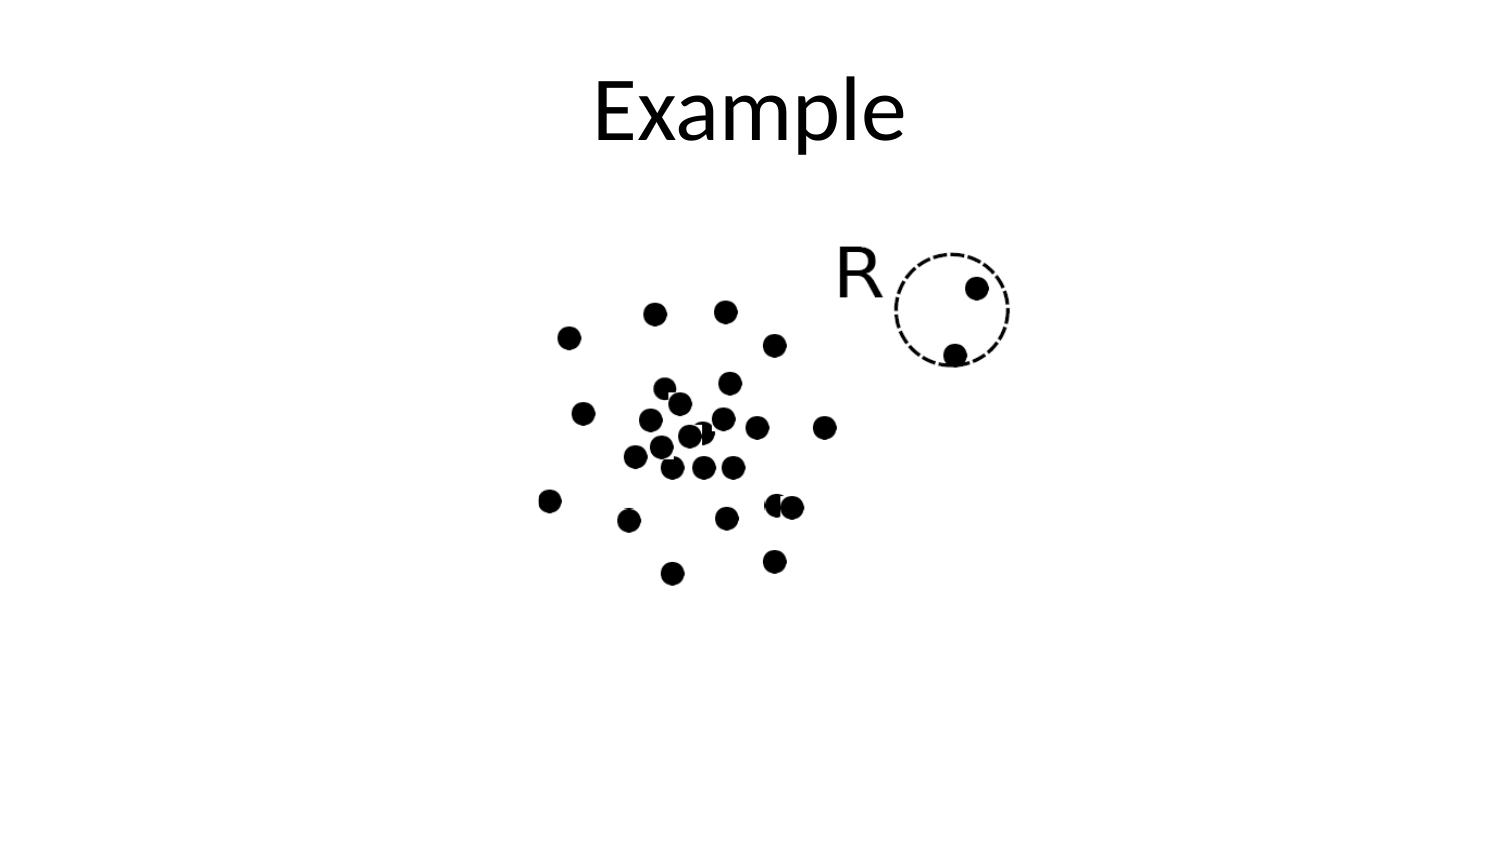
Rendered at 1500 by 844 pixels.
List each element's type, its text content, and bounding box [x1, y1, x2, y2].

picture [538, 238, 1012, 588]
title Example [75, 33, 1425, 175]
